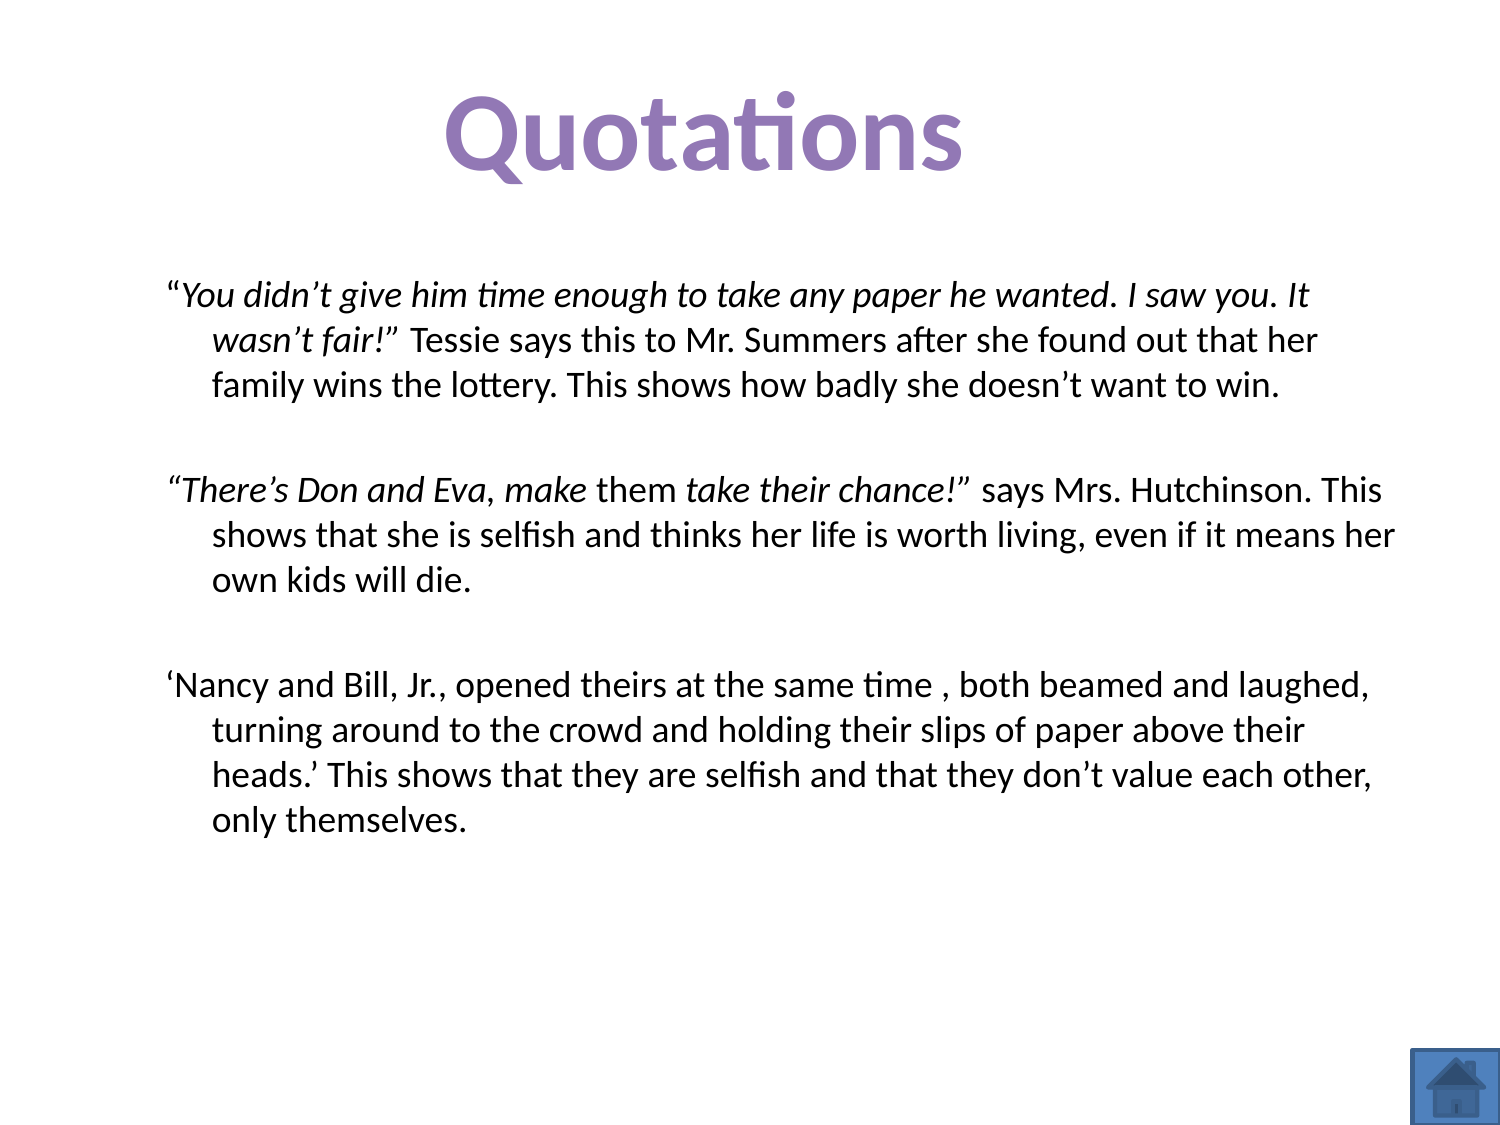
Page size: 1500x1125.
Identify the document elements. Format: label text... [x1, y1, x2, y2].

text_box Quotations [427, 49, 981, 200]
text_box [1410, 1048, 1500, 1125]
list “You didn’t give him time enough to take any paper he wanted. I saw you. It wasn’t fair!” Tessie says this to Mr. Summers after she found out that her family wins the lottery. This shows how badly she doesn’t want to win. “There’s Don and Eva, make them take their chance!” says Mrs. Hutchinson. This shows that she is selfish and thinks her life is worth living, even if it means her own kids will die. ‘Nancy and Bill, Jr., opened theirs at the same time , both beamed and laughed, turning around to the crowd and holding their slips of paper above their heads.’ This shows that they are selfish and that they don’t value each other, only themselves. [75, 262, 1425, 1005]
